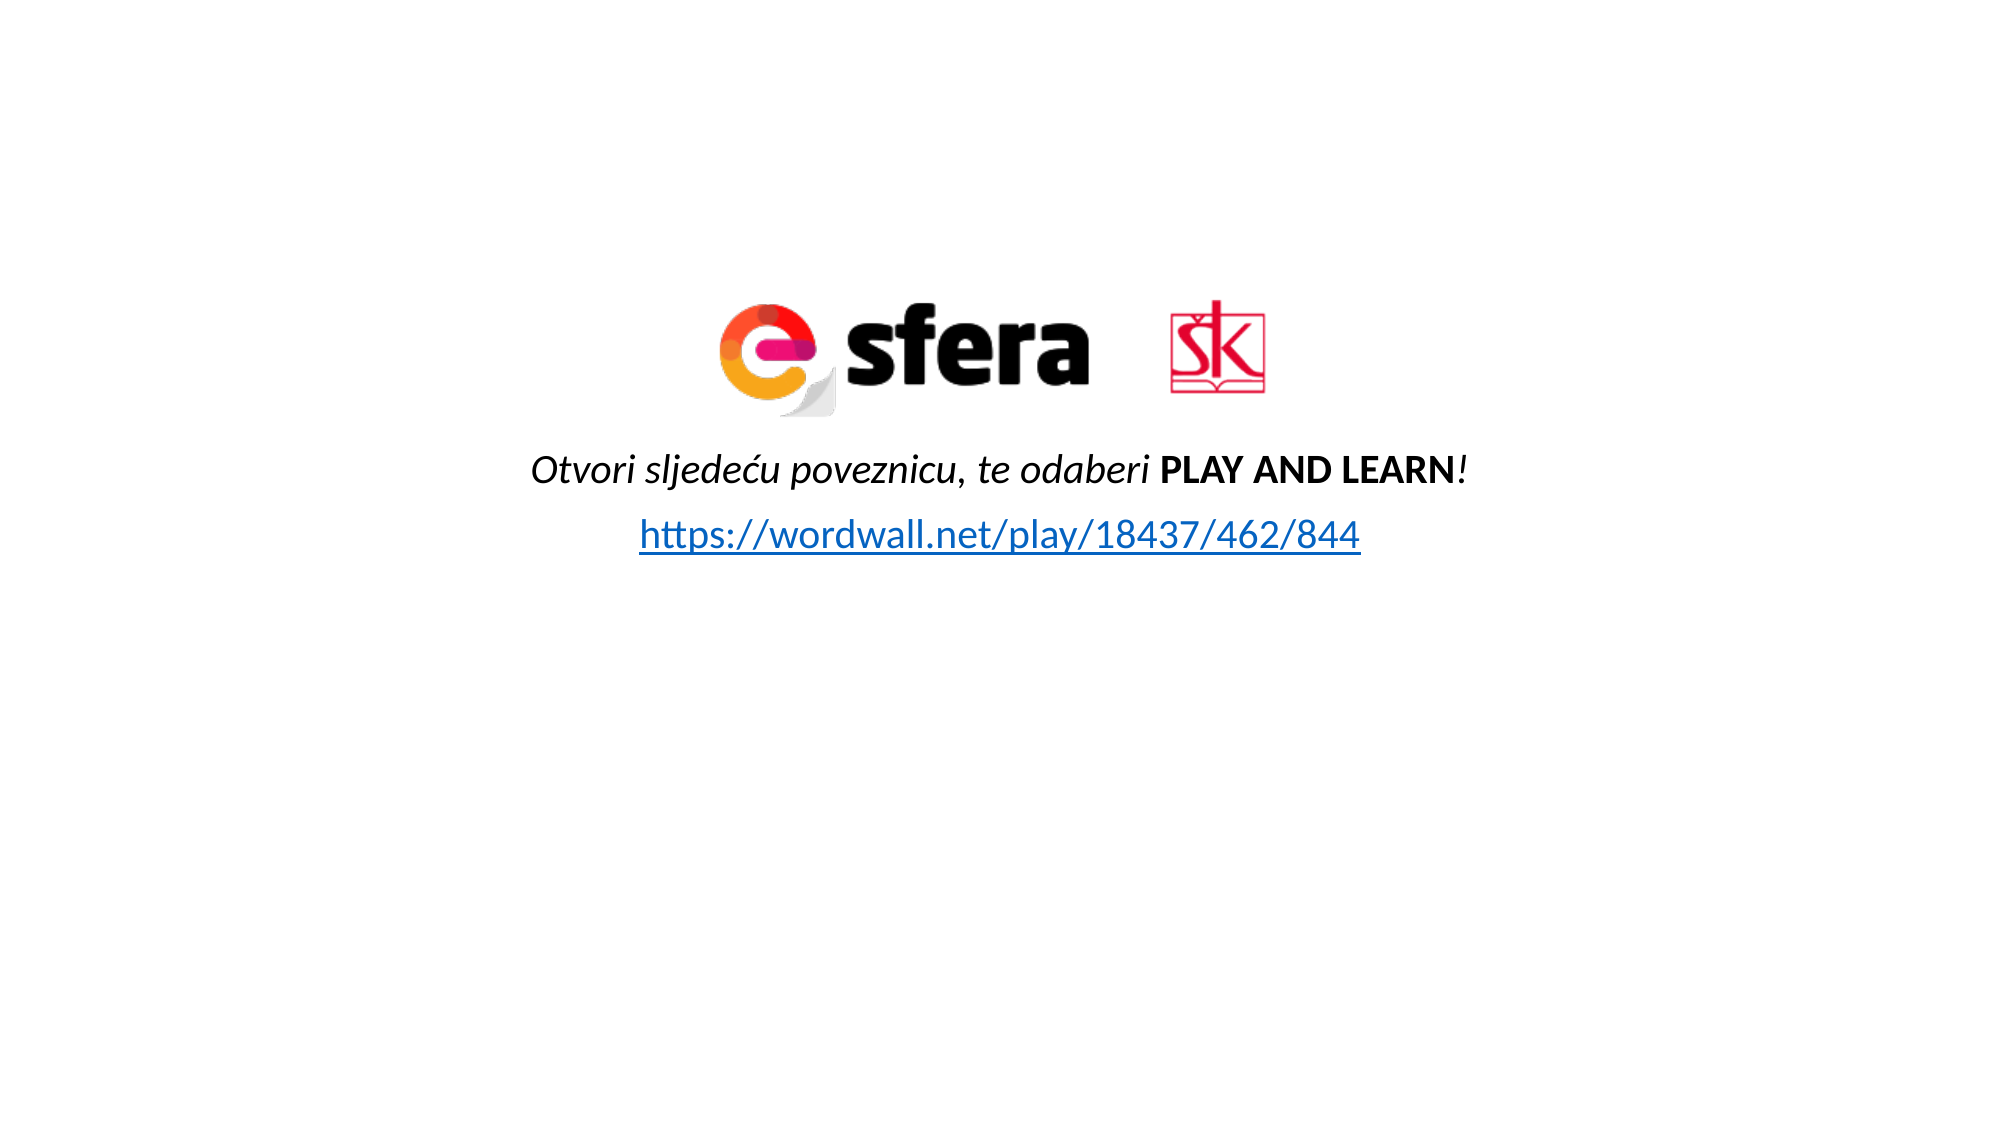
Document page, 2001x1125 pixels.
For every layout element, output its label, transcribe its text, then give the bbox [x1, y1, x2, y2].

picture [687, 203, 1313, 516]
text_box Otvori sljedeću poveznicu, te odaberi PLAY AND LEARN! https://wordwall.net/play/18437/462/844 [30, 439, 1970, 753]
